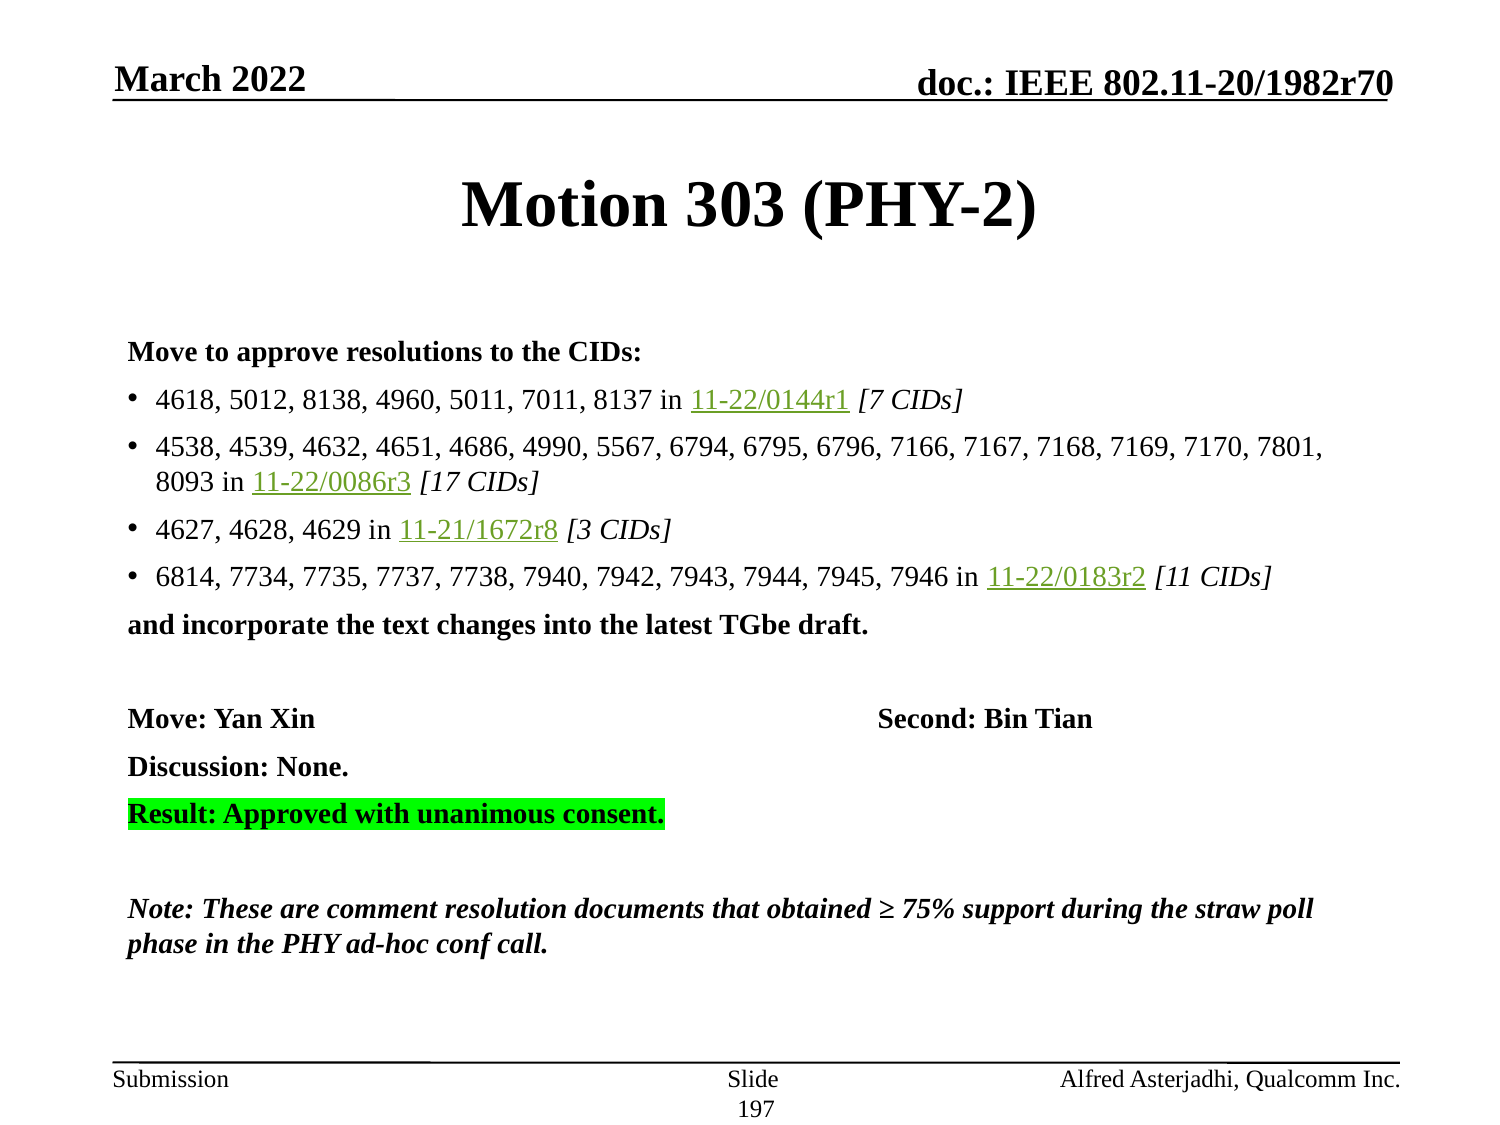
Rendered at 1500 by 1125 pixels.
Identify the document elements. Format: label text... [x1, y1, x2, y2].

slide_number Slide 197 [712, 1061, 800, 1123]
list Move to approve resolutions to the CIDs: 4618, 5012, 8138, 4960, 5011, 7011, 8137 in 11-22/0144r1 [7 CIDs] 4538, 4539, 4632, 4651, 4686, 4990, 5567, 6794, 6795, 6796, 7166, 7167, 7168, 7169, 7170, 7801, 8093 in 11-22/0086r3 [17 CIDs] 4627, 4628, 4629 in 11-21/1672r8 [3 CIDs] 6814, 7734, 7735, 7737, 7738, 7940, 7942, 7943, 7944, 7945, 7946 in 11-22/0183r2 [11 CIDs] and incorporate the text changes into the latest TGbe draft. Move: Yan Xin Second: Bin Tian Discussion: None. Result: Approved with unanimous consent. Note: These are comment resolution documents that obtained ≥ 75% support during the straw poll phase in the PHY ad-hoc conf call. [112, 324, 1388, 1063]
footer Alfred Asterjadhi, Qualcomm Inc. [878, 1061, 1402, 1093]
title Motion 303 (PHY-2) [112, 112, 1388, 288]
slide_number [114, 54, 423, 100]
